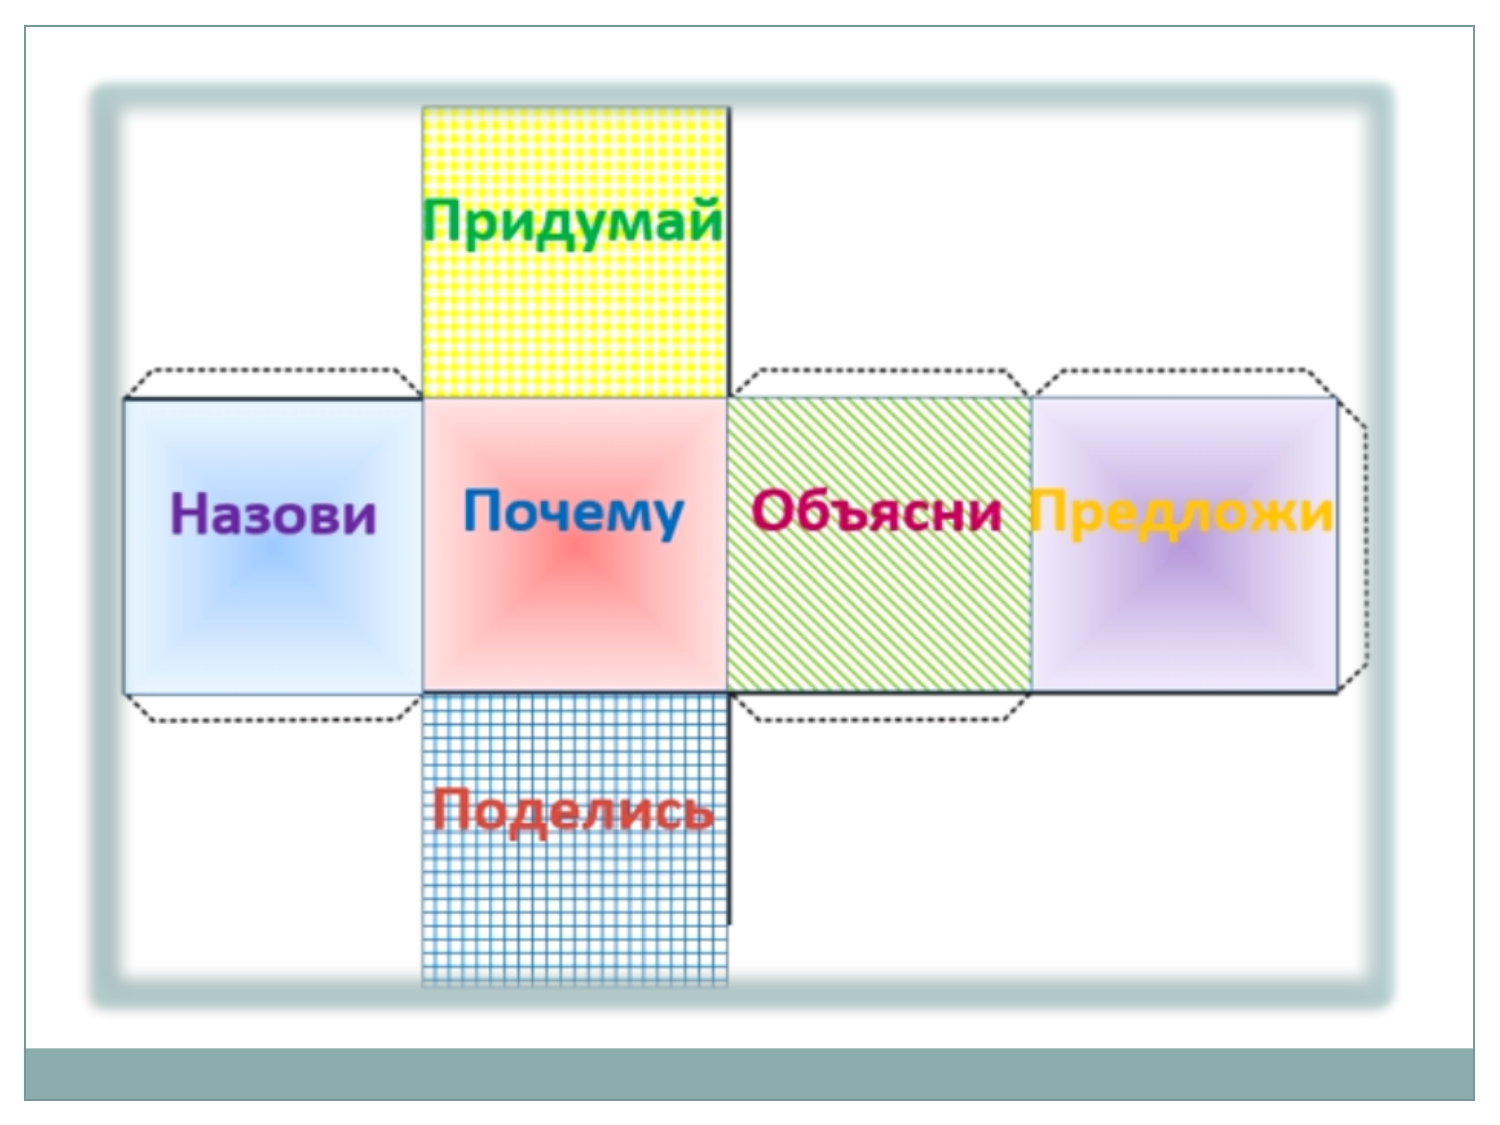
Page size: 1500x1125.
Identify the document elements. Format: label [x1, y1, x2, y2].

picture [100, 89, 1389, 1000]
